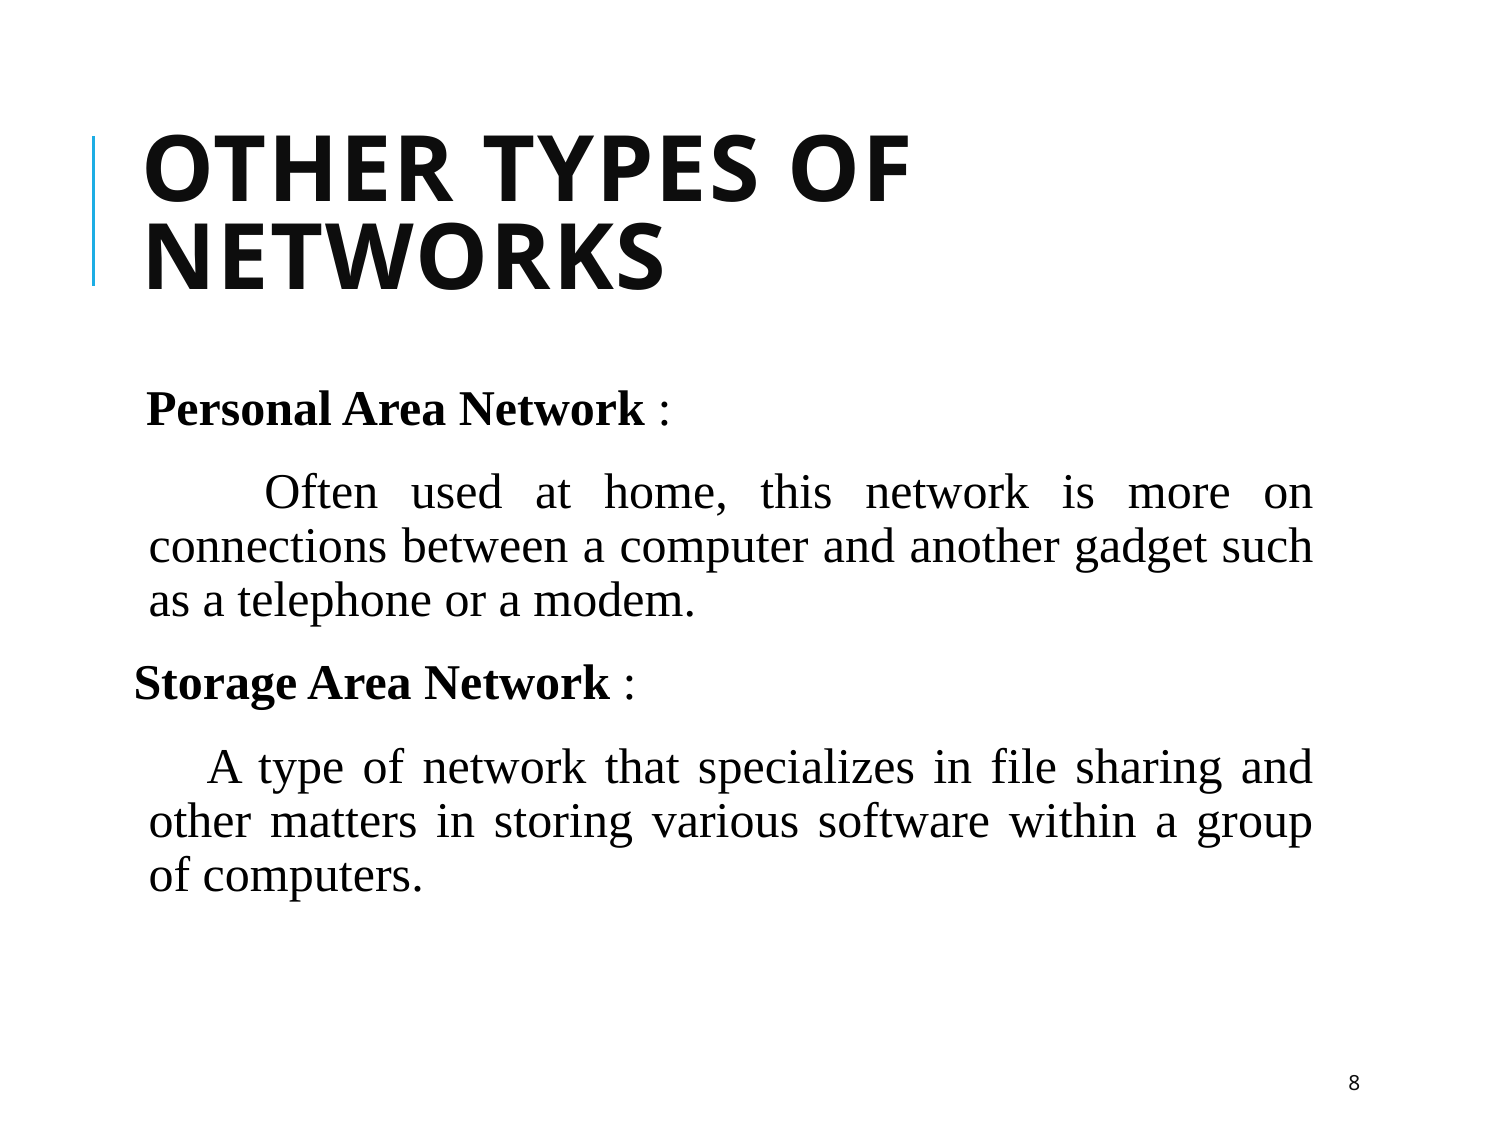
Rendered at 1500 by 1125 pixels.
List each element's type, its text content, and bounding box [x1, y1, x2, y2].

title Other Types of Networks [126, 96, 1322, 342]
slide_number 8 [1333, 1061, 1454, 1107]
list Personal Area Network : Often used at home, this network is more on connections between a computer and another gadget such as a telephone or a modem. Storage Area Network : A type of network that specializes in file sharing and other matters in storing various software within a group of computers. [126, 375, 1322, 1035]
